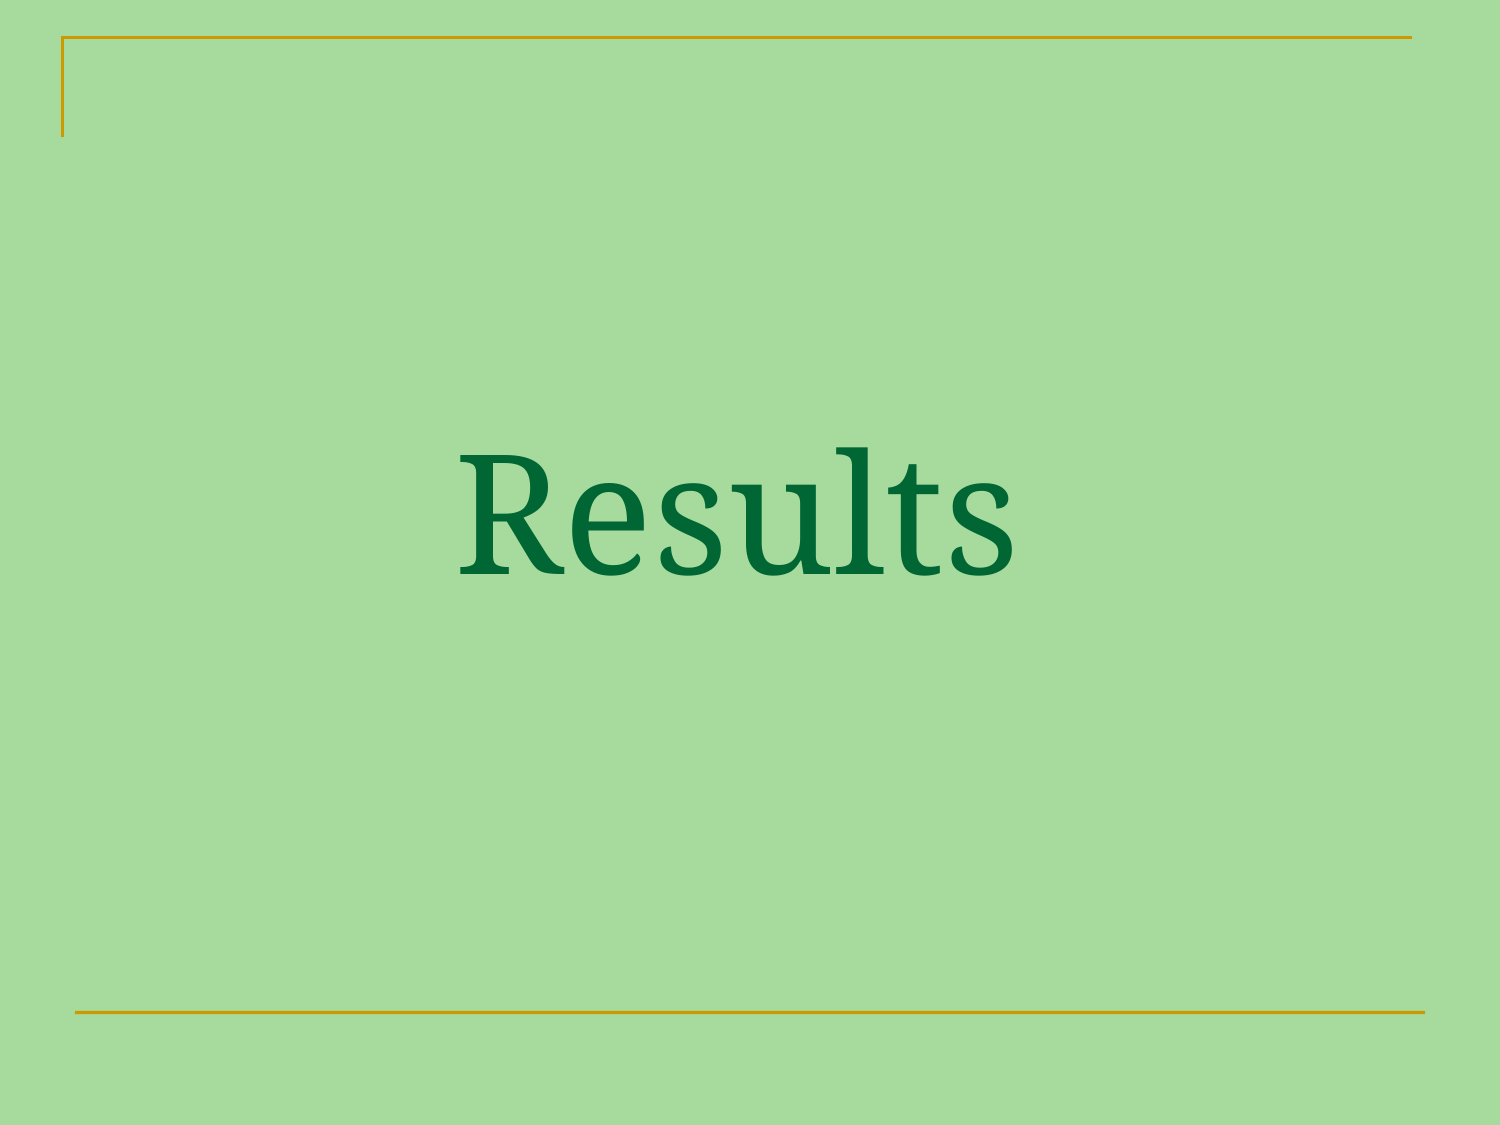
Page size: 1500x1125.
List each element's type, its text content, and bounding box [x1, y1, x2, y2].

title Results [62, 399, 1413, 587]
